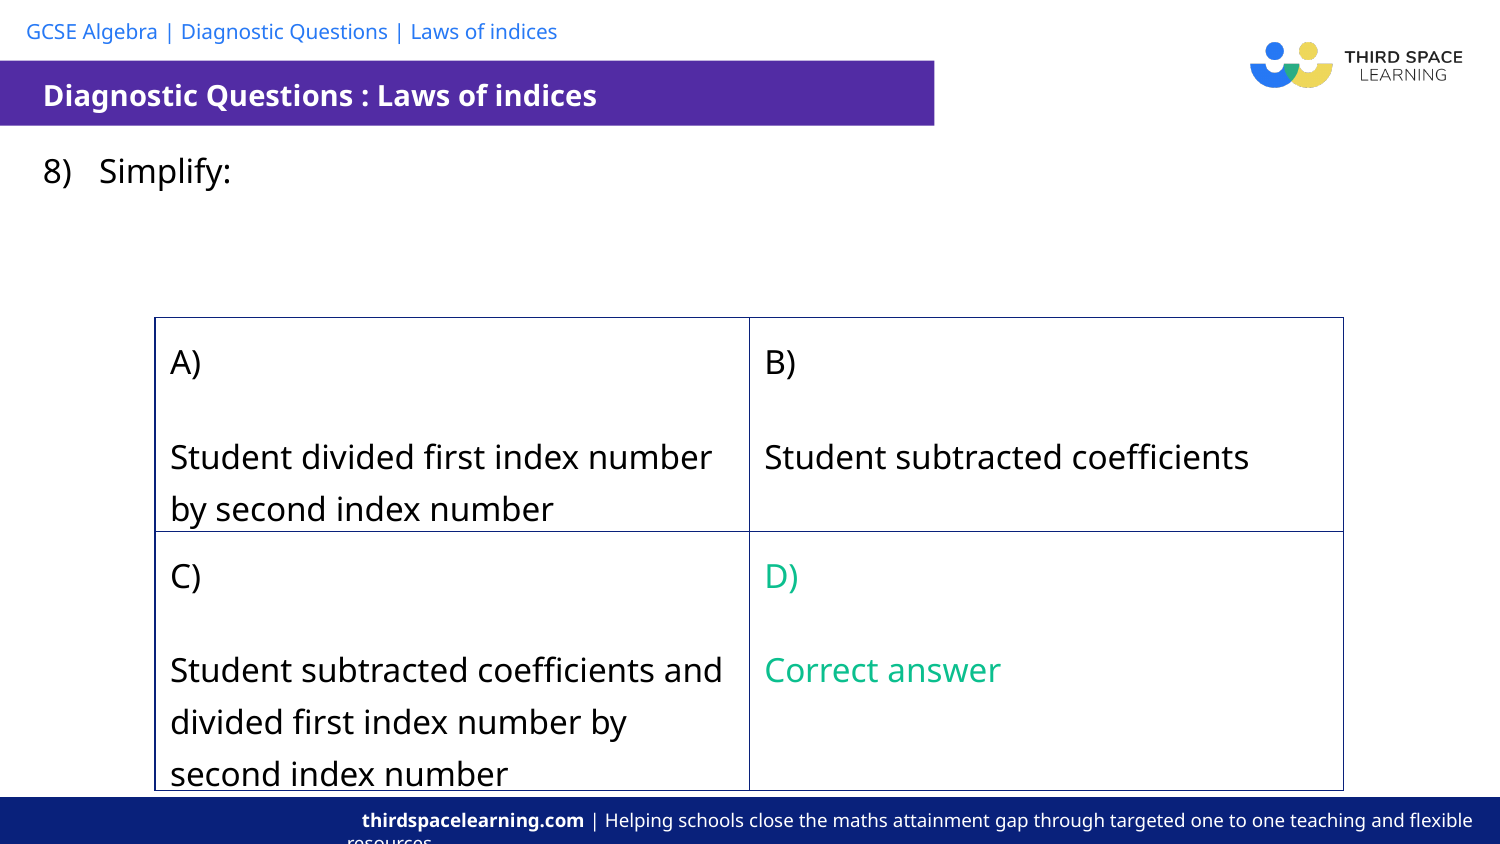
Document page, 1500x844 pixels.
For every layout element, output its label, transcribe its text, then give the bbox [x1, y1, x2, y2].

text_box Diagnostic Questions : Laws of indices [27, 61, 778, 127]
picture [1250, 33, 1465, 99]
